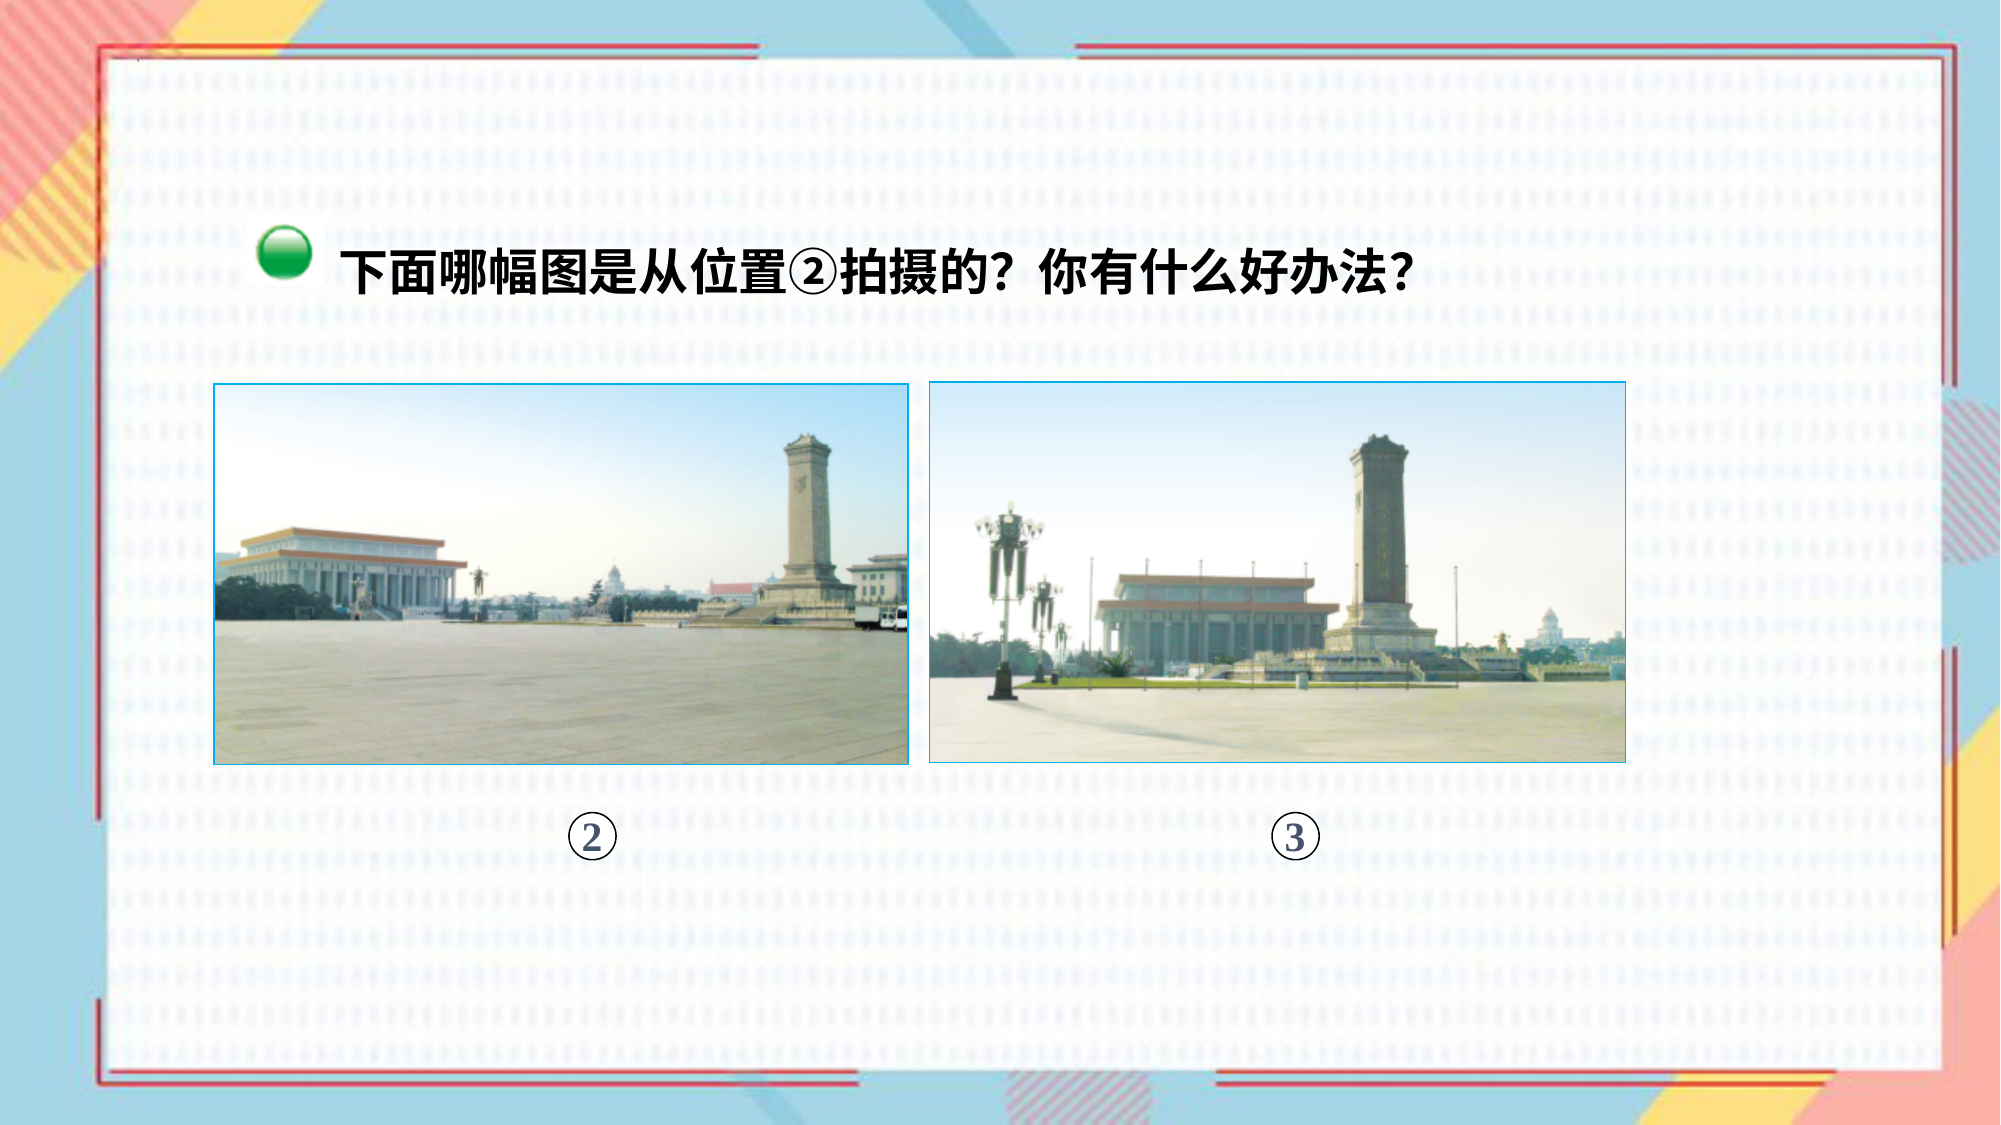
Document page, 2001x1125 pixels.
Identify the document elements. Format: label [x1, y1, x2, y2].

text_box [562, 805, 622, 865]
text_box [1265, 805, 1325, 865]
text_box [246, 203, 1470, 298]
picture [0, 0, 2001, 1125]
